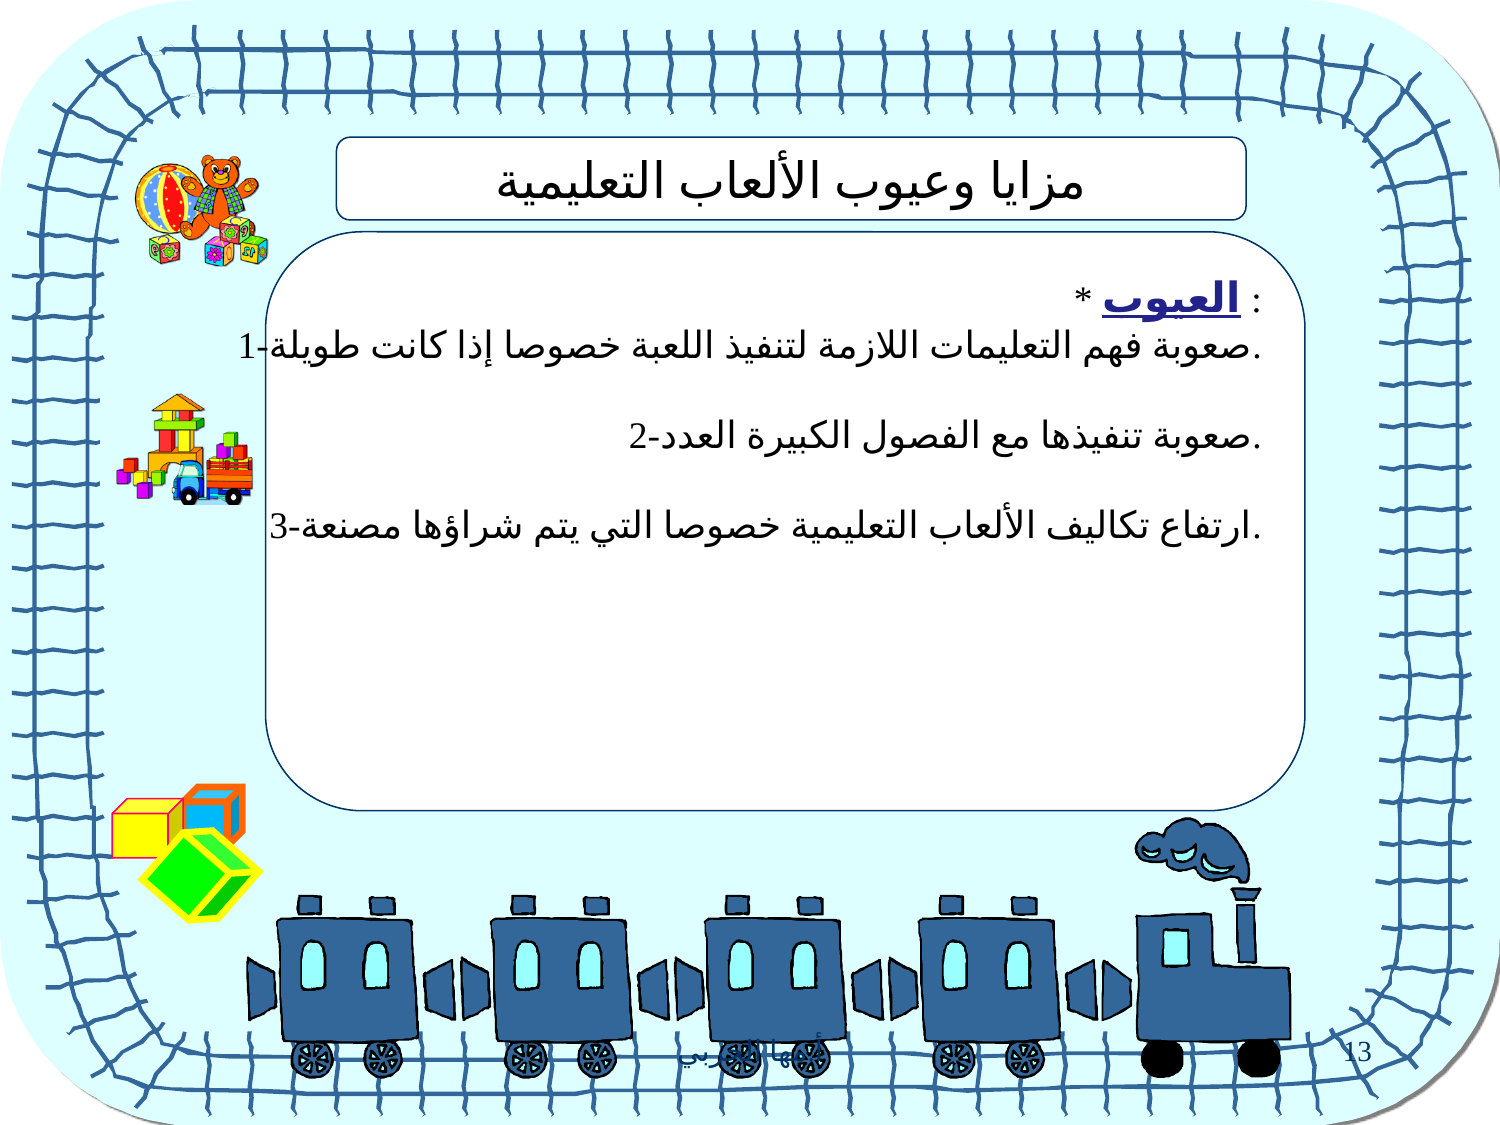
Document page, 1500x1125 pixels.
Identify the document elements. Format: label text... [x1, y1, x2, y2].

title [99, 382, 255, 505]
text_box * العيوب : 1-صعوبة فهم التعليمات اللازمة لتنفيذ اللعبة خصوصا إذا كانت طويلة. 2-صعوبة تنفيذها مع الفصول الكبيرة العدد. 3-ارتفاع تكاليف الألعاب التعليمية خصوصا التي يتم شراؤها مصنعة. [265, 231, 1305, 811]
slide_number 13 [1074, 1024, 1388, 1101]
footer أ.مها الحربي [512, 1024, 988, 1101]
picture [123, 148, 278, 279]
text_box [112, 798, 184, 858]
text_box [184, 786, 243, 845]
text_box مزايا وعيوب الألعاب التعليمية [336, 137, 1247, 220]
text_box [142, 830, 260, 921]
